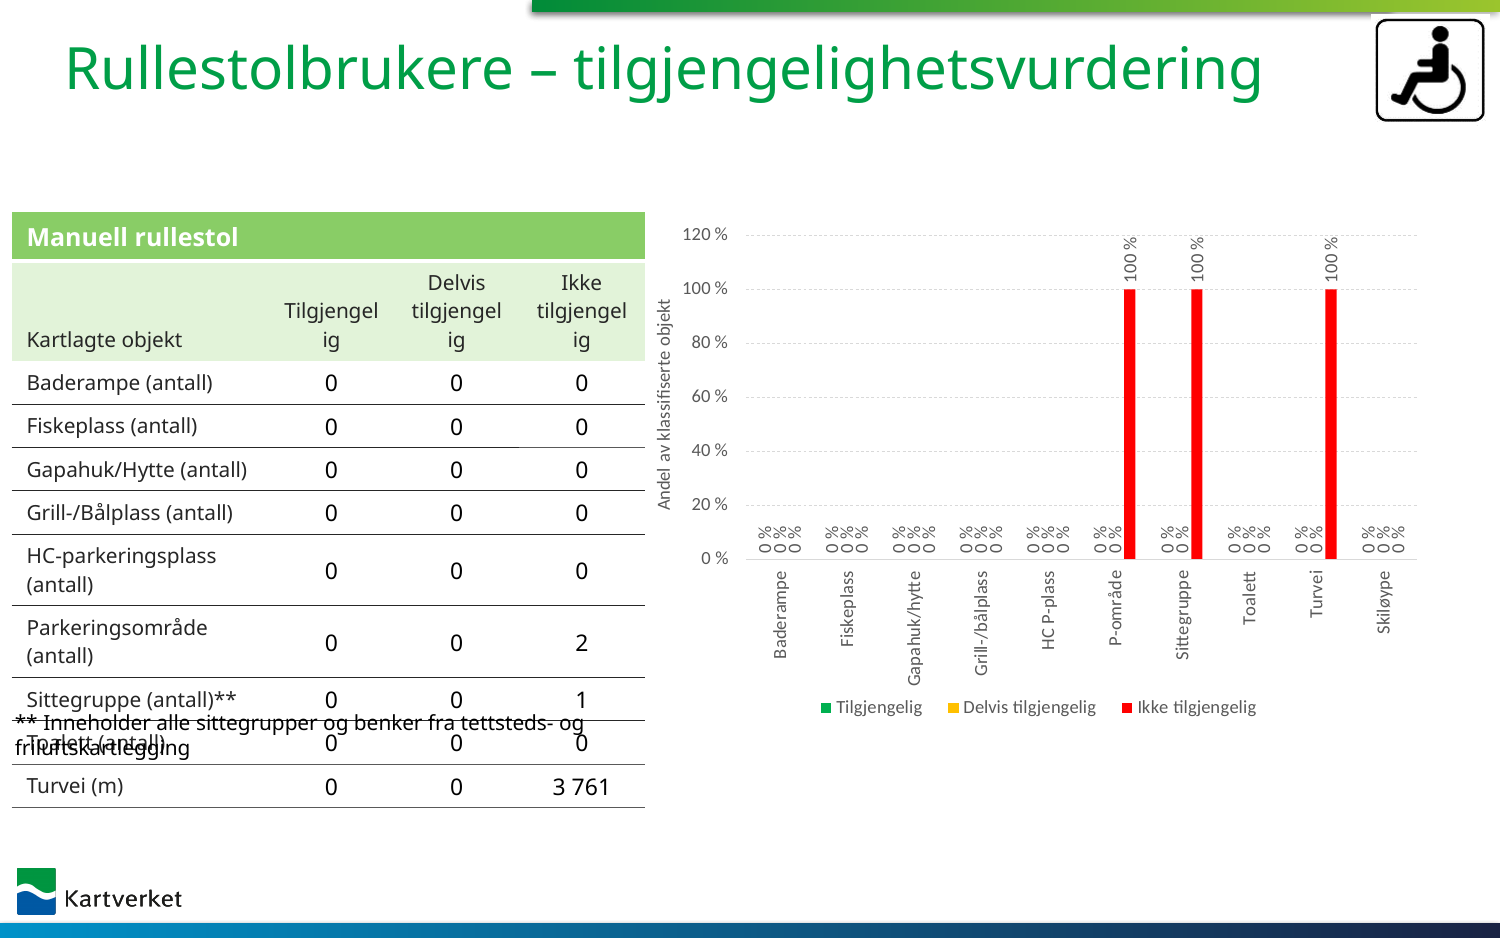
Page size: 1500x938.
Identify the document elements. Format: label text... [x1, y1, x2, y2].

table_cell 2 [519, 606, 638, 677]
table_cell Fiskeplass (antall) [12, 405, 269, 447]
table_cell 0 [519, 405, 638, 447]
table_cell HC-parkeringsplass (antall) [12, 535, 269, 605]
table_cell 0 [519, 535, 638, 605]
table_cell 0 [269, 361, 394, 404]
table_cell 1 [519, 678, 638, 702]
table_cell Delvis tilgjengelig [394, 263, 519, 361]
table_cell Grill-/Bålplass (antall) [12, 491, 269, 534]
table_cell 0 [394, 405, 519, 447]
table_cell 0 [394, 448, 519, 490]
table_cell 0 [394, 768, 519, 807]
table_cell 0 [394, 678, 519, 702]
table_cell Tilgjengelig [269, 263, 394, 361]
table_cell 0 [269, 535, 394, 605]
table_cell Baderampe (antall) [12, 361, 269, 404]
text_box ** Inneholder alle sittegrupper og benker fra tettsteds- og friluftskartlegging [0, 702, 745, 768]
picture [1371, 13, 1491, 127]
table_cell Parkeringsområde (antall) [12, 606, 269, 677]
table_cell 0 [394, 535, 519, 605]
table_cell 0 [519, 448, 638, 490]
text_box Rullestolbrukere – tilgjengelighetsvurdering [49, 12, 1372, 109]
table_cell 0 [269, 768, 394, 807]
table_cell Turvei (m) [12, 768, 269, 807]
table_header Manuell rullestol [12, 212, 645, 259]
table_cell 0 [269, 491, 394, 534]
table_cell 0 [269, 606, 394, 677]
table_cell Kartlagte objekt [12, 263, 269, 361]
picture [643, 218, 1427, 728]
table_cell 0 [269, 405, 394, 447]
table_cell 0 [394, 606, 519, 677]
table_cell 3 761 [519, 768, 645, 807]
table_cell 0 [394, 491, 519, 534]
table_cell 0 [269, 448, 394, 490]
table_cell 0 [394, 361, 519, 404]
table_cell 0 [269, 678, 394, 702]
table_cell 0 [519, 491, 638, 534]
table_cell Ikke tilgjengelig [519, 263, 638, 361]
table_cell Gapahuk/Hytte (antall) [12, 448, 269, 490]
table_cell 0 [519, 361, 638, 404]
table_cell Sittegruppe (antall)** [12, 678, 269, 702]
